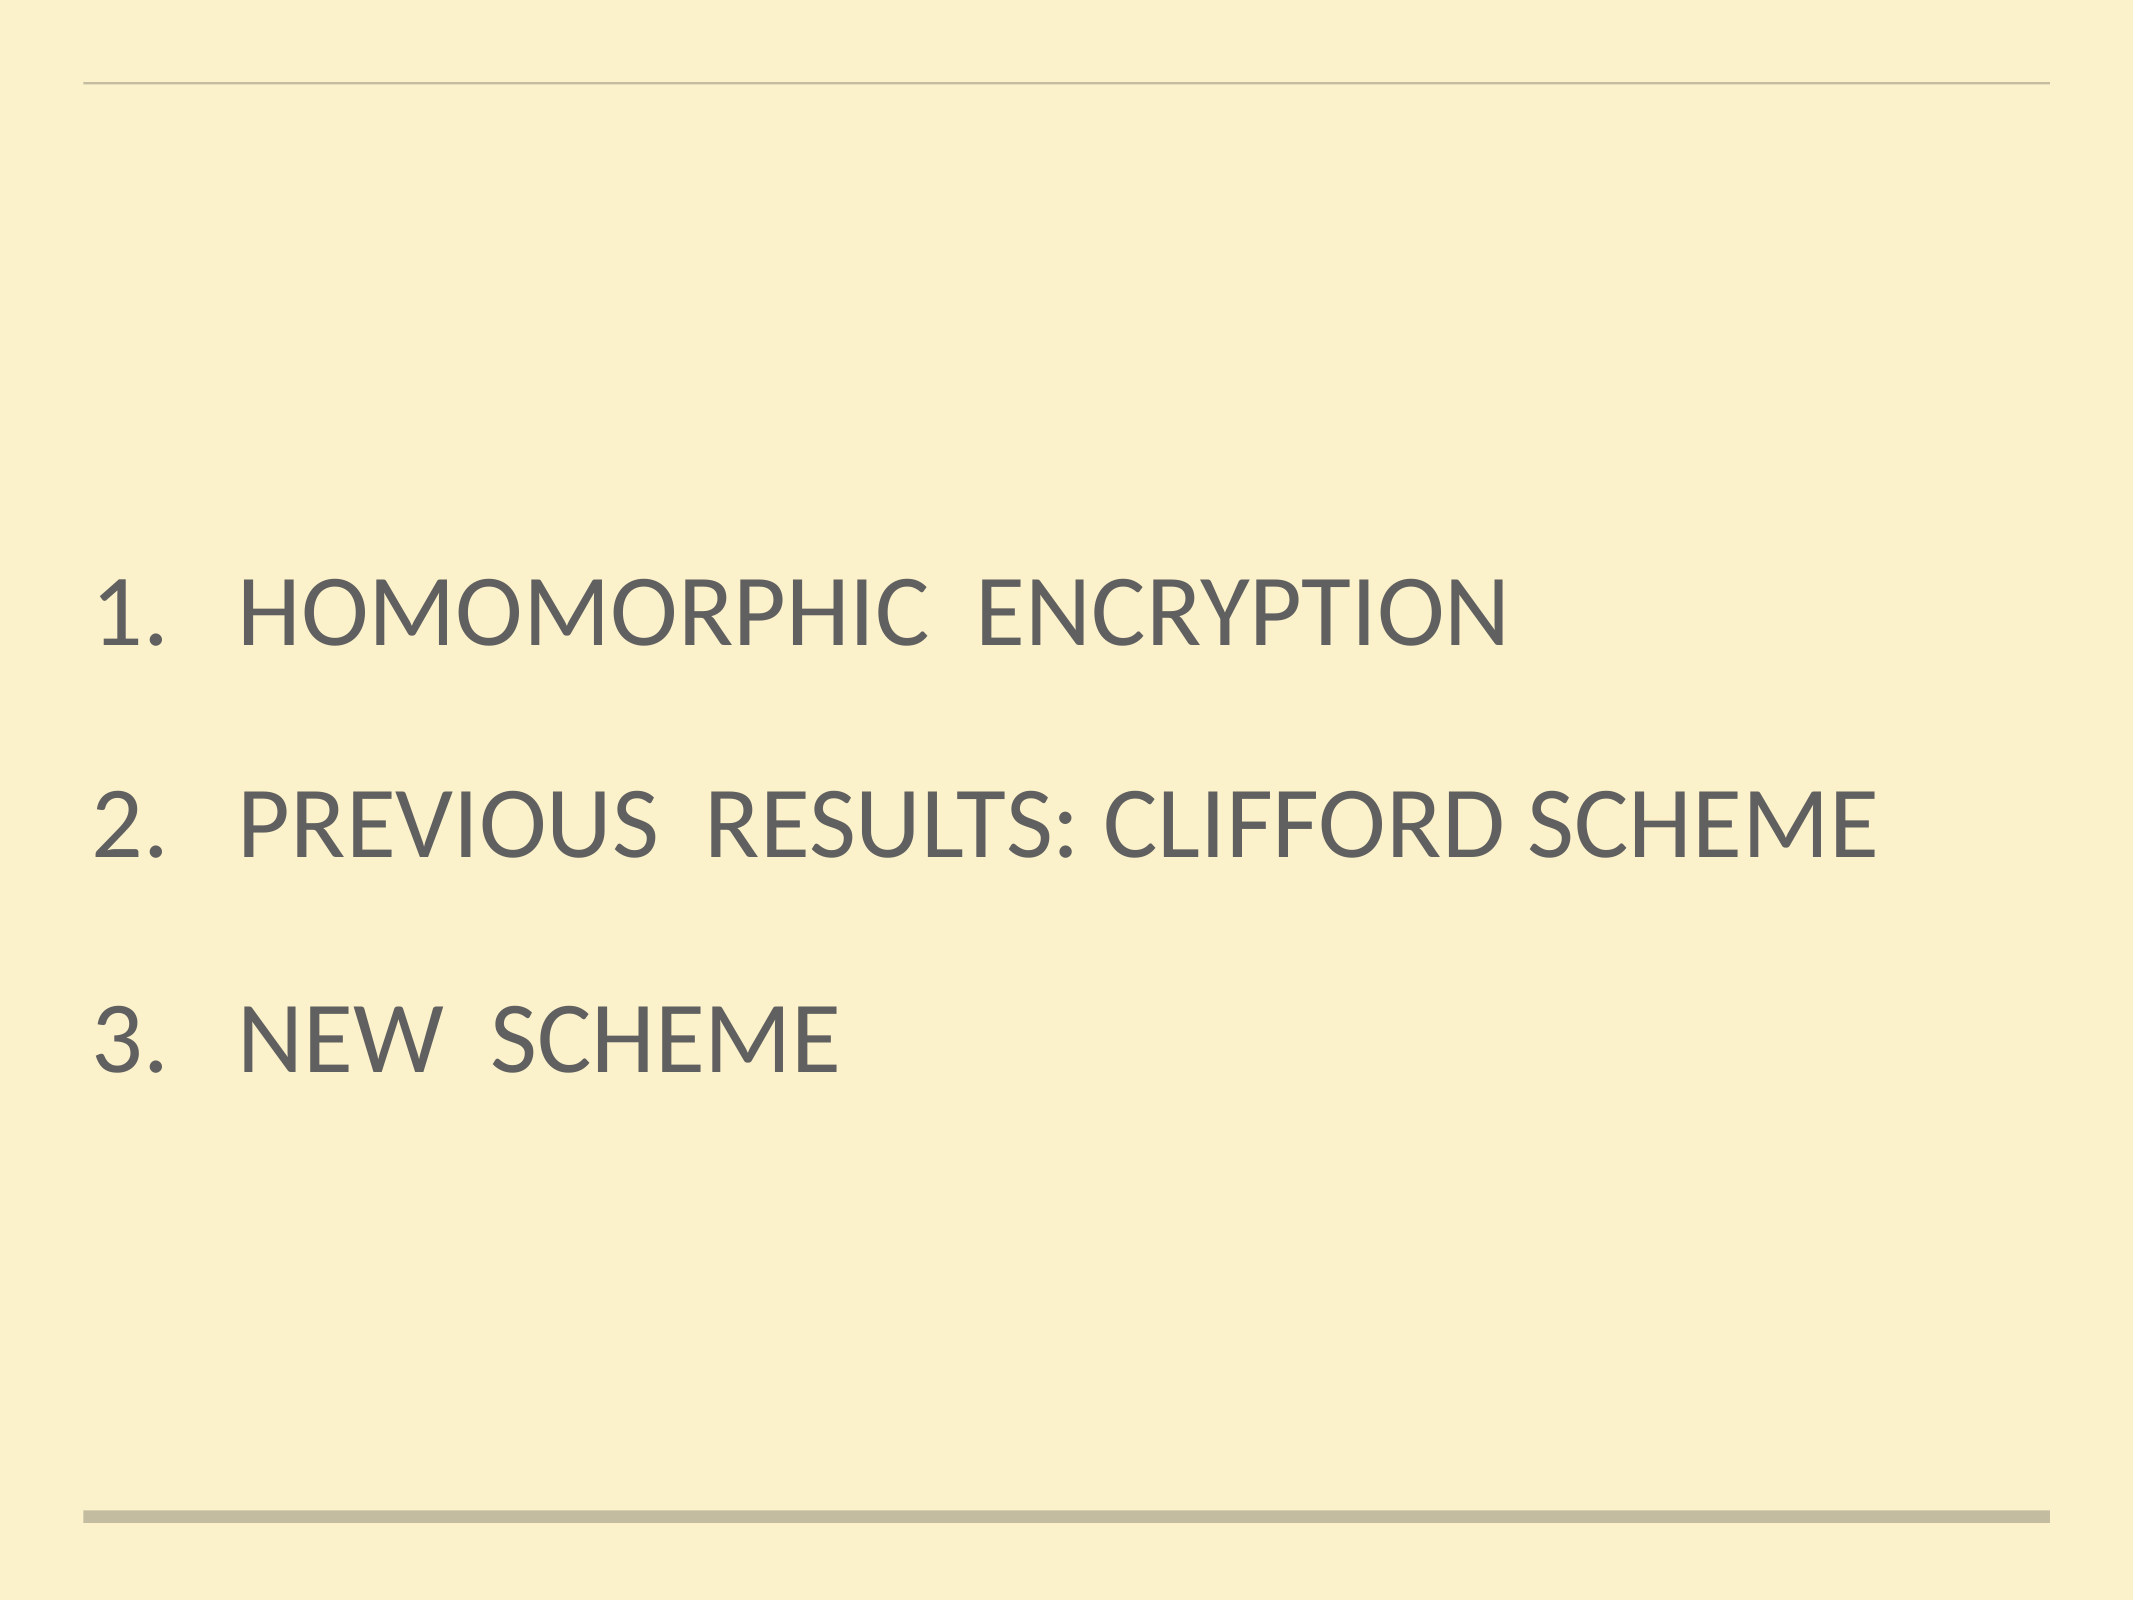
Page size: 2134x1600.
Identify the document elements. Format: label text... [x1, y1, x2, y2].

text_box 2. Previous results: Clifford scheme [83, 658, 2050, 872]
title 1. HOMOMORPHIc ENCRYPTION [82, 445, 2051, 780]
text_box 3. New Scheme [83, 872, 2050, 1207]
